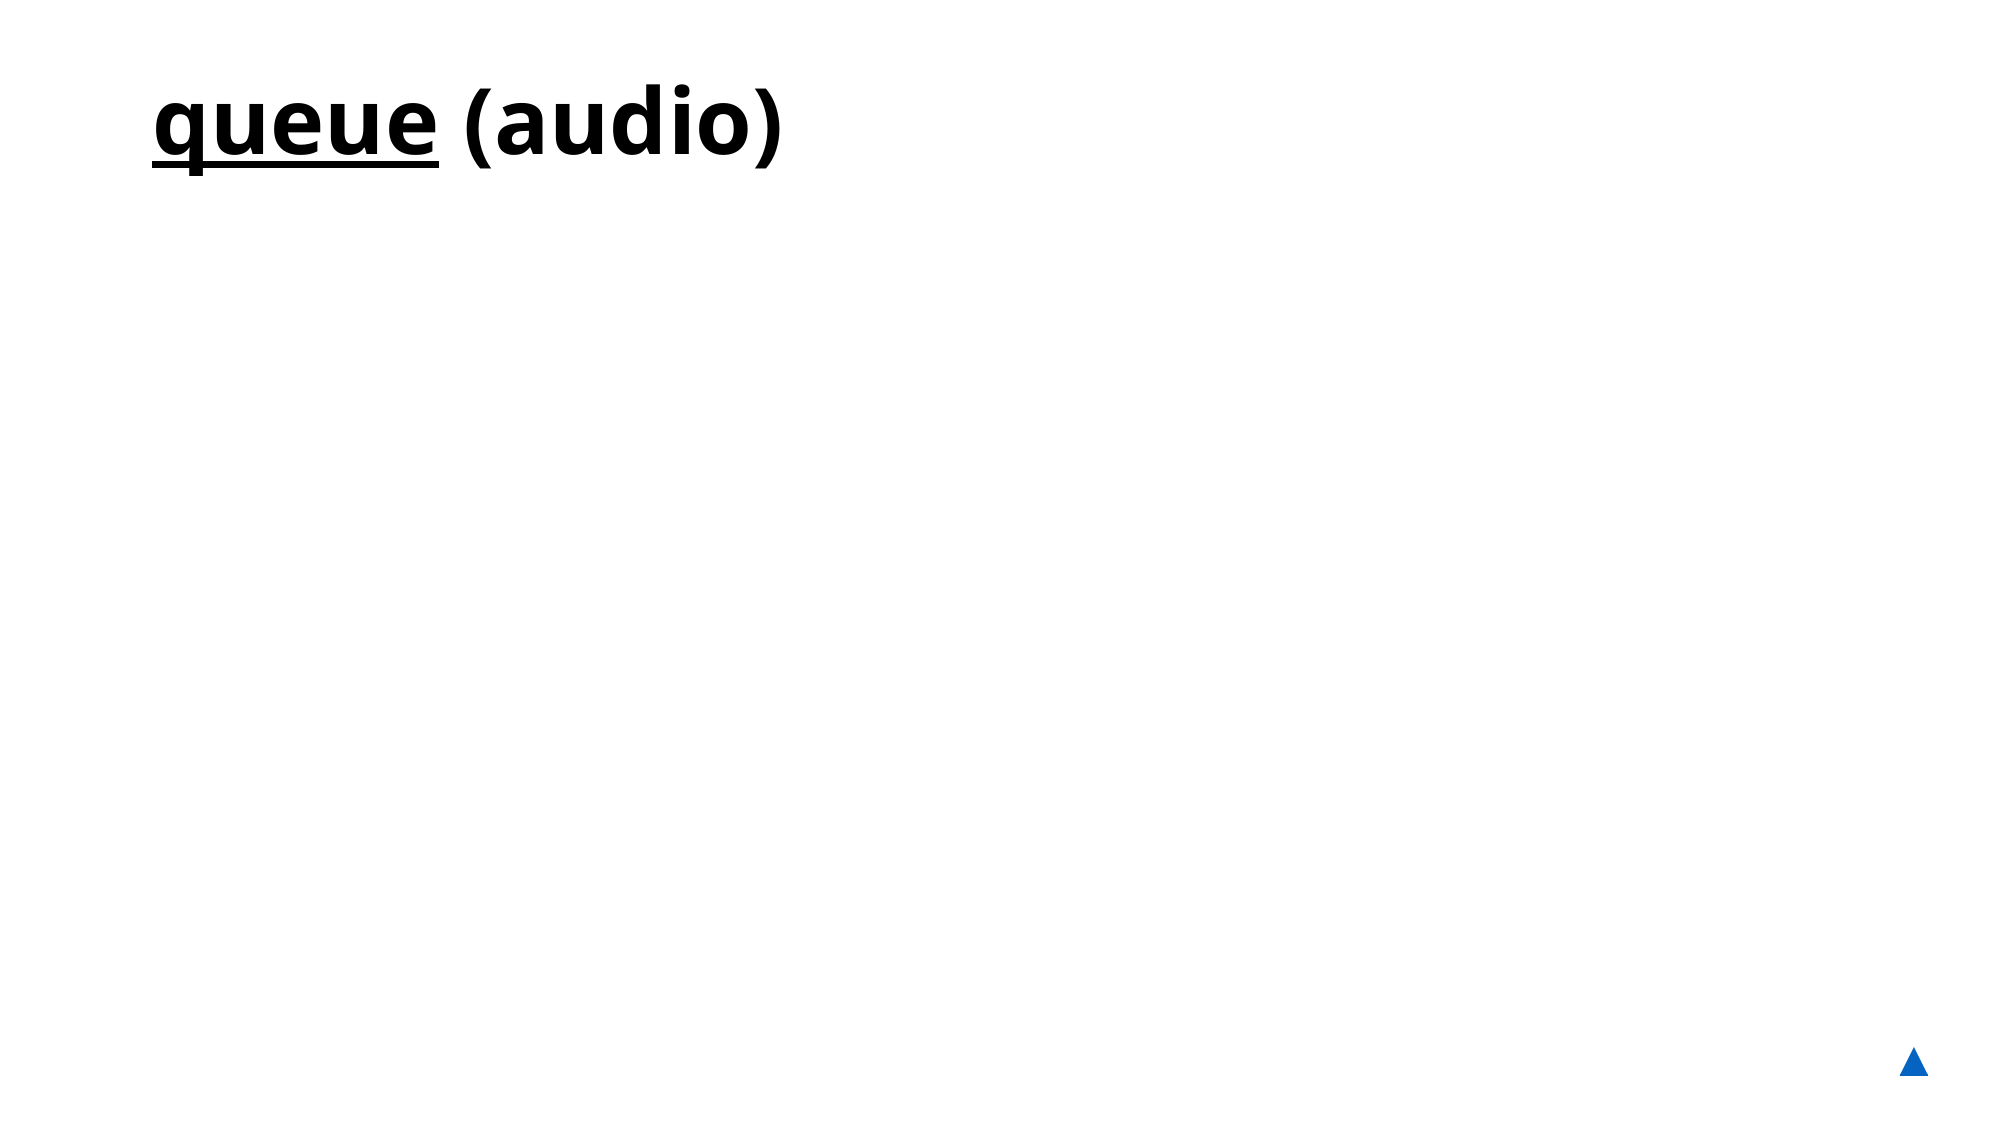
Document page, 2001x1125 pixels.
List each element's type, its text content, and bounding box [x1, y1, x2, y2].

text_box ▲ [1884, 1026, 1946, 1087]
title queue (audio) [137, 59, 1863, 182]
